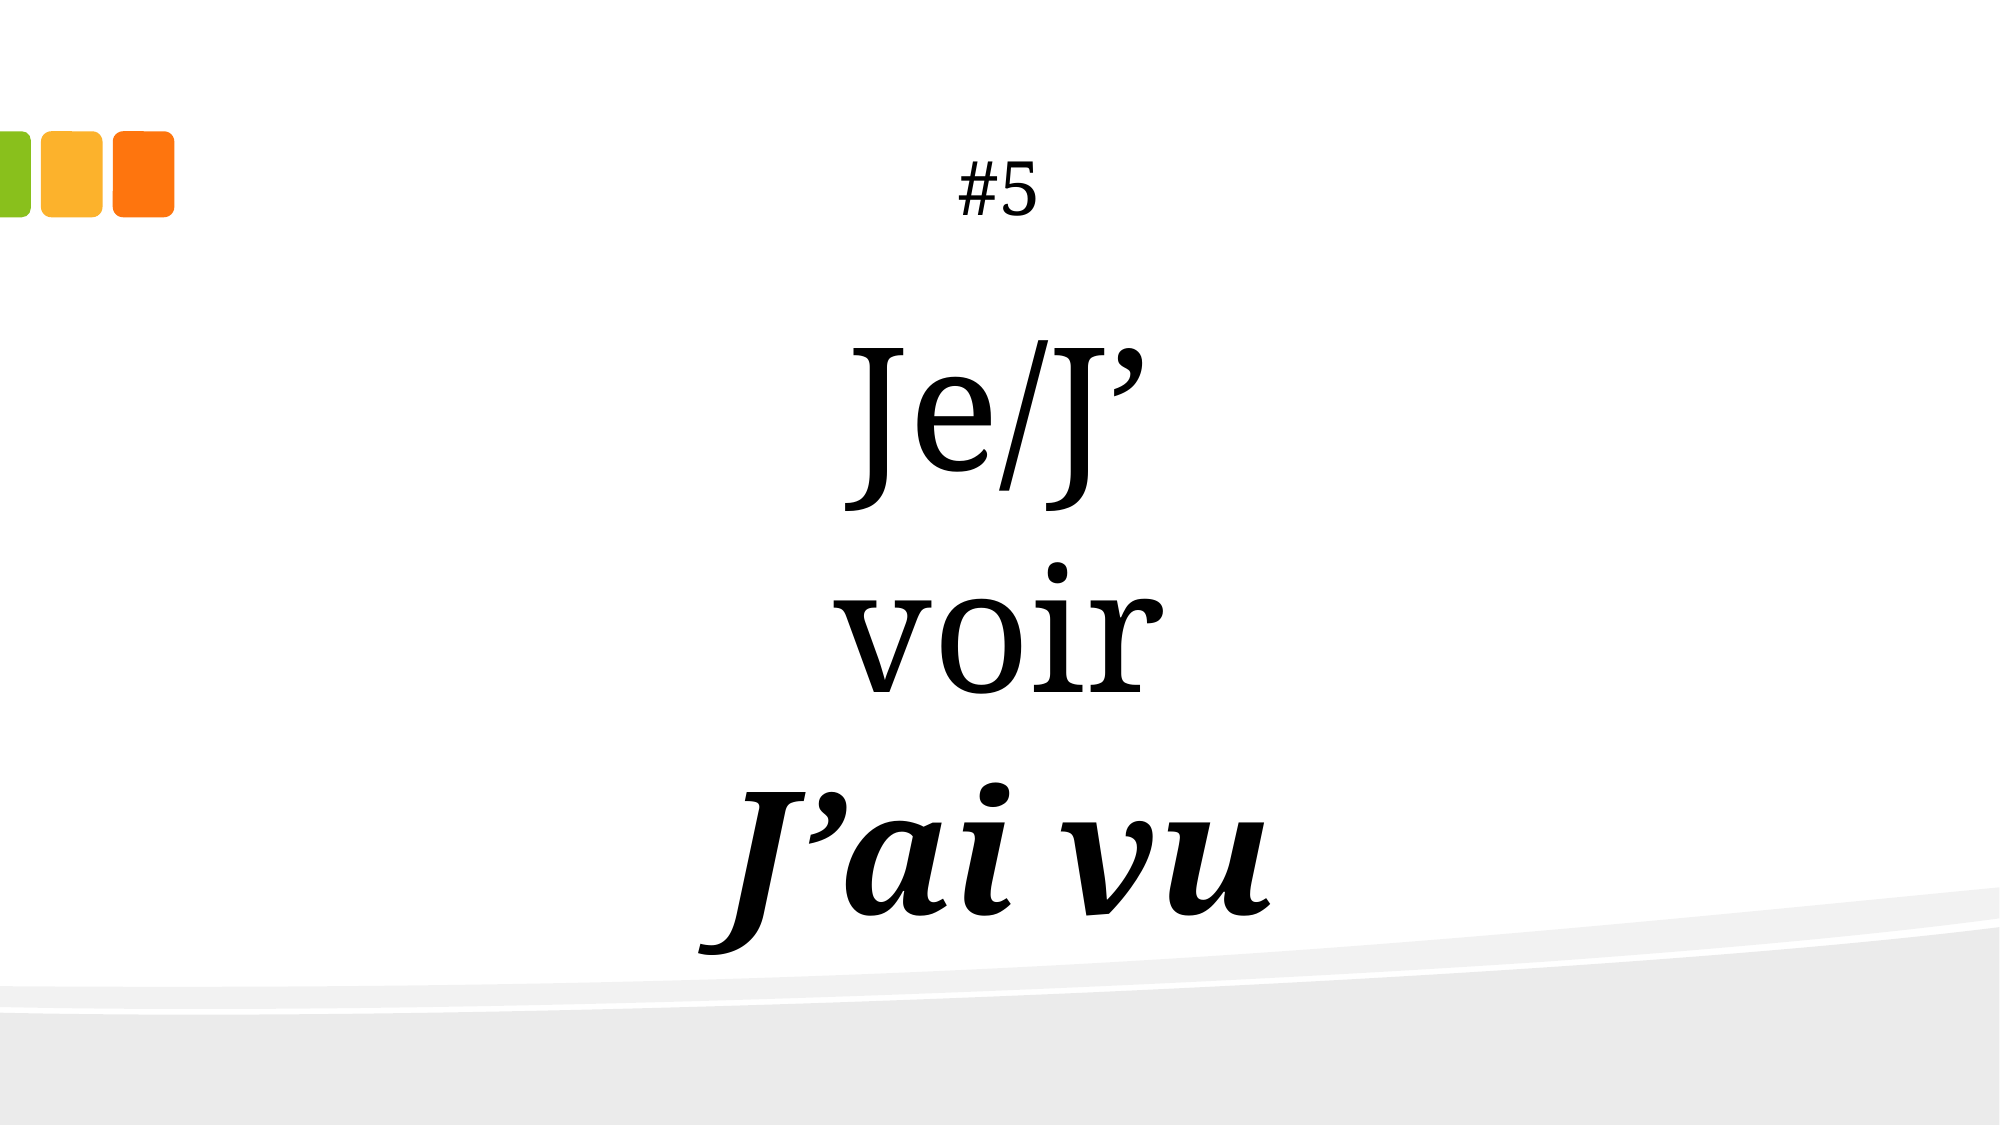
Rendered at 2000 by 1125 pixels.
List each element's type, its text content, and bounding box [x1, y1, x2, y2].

list Je/J’ voir J’ai vu [199, 262, 1800, 1013]
title #5 [199, 24, 1800, 238]
